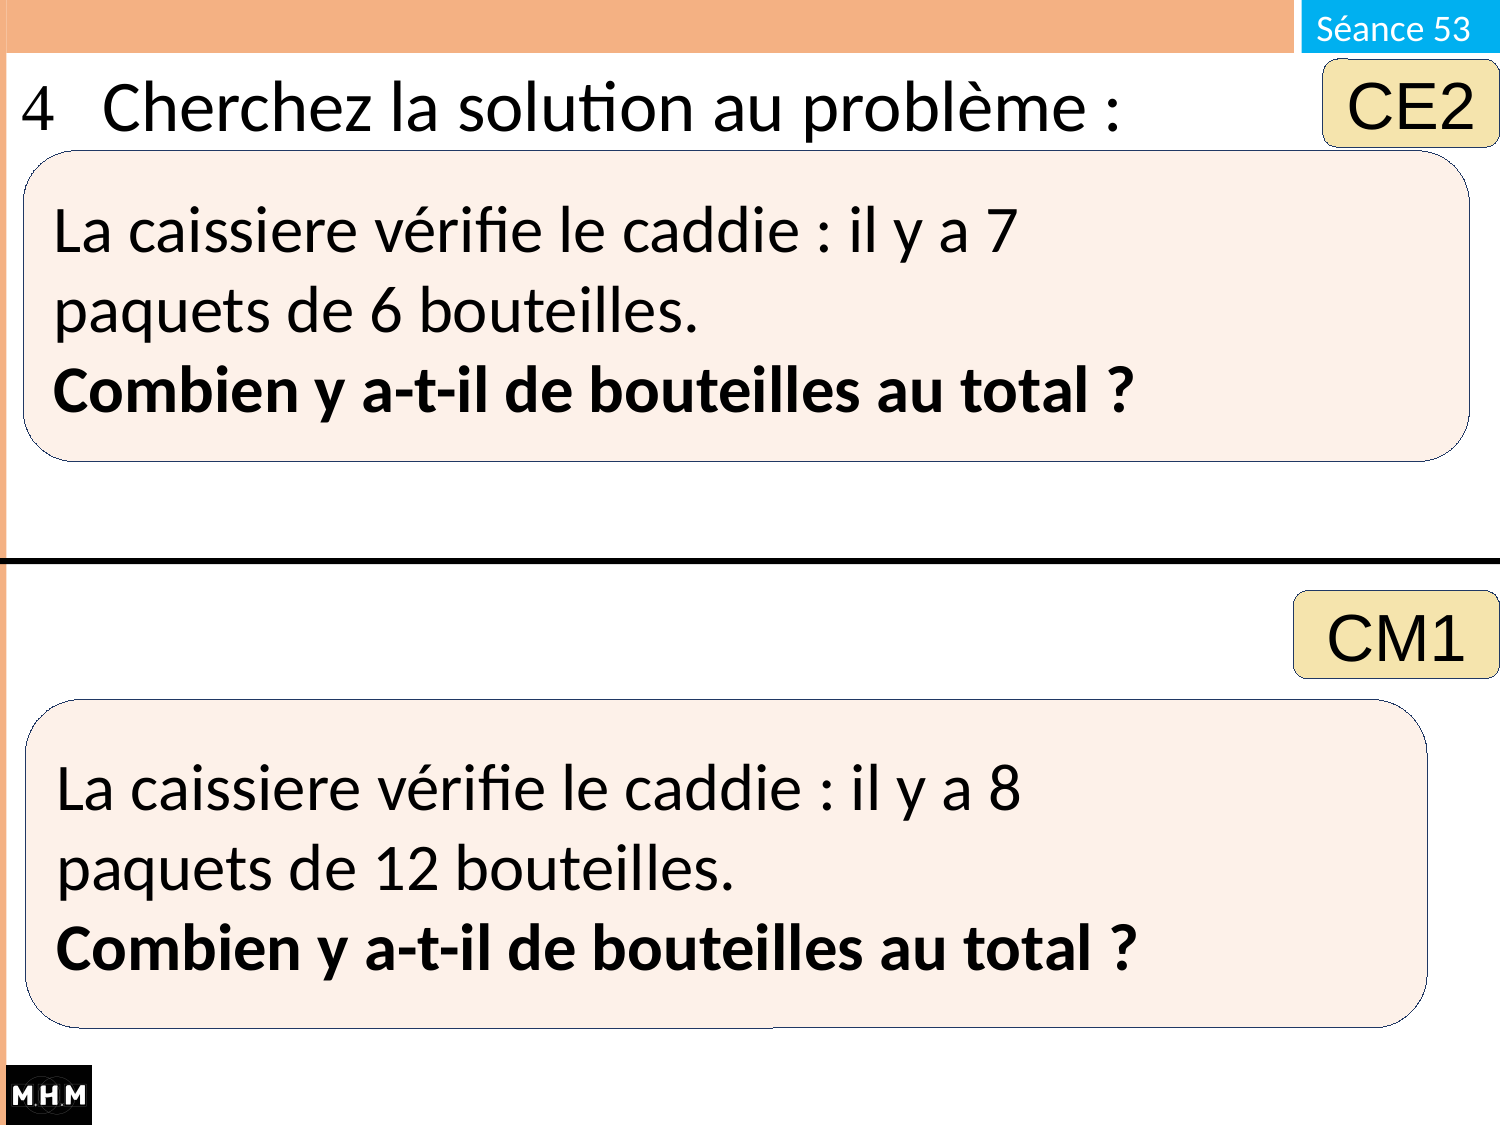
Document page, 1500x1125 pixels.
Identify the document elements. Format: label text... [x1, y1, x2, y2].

picture [6, 1065, 92, 1125]
text_box La caissiere vérifie le caddie : il y a 8 paquets de 12 bouteilles. Combien y a-t-il de bouteilles au total ? [25, 699, 1428, 1029]
title Cherchez la solution au problème : [87, 32, 1381, 150]
text_box [121, 562, 1128, 699]
text_box La caissiere vérifie le caddie : il y a 7 paquets de 6 bouteilles. Combien y a-t-il de bouteilles au total ? [23, 150, 1470, 462]
text_box CE2 [1322, 58, 1500, 148]
text_box [121, 462, 1128, 561]
text_box CM1 [1293, 590, 1500, 679]
